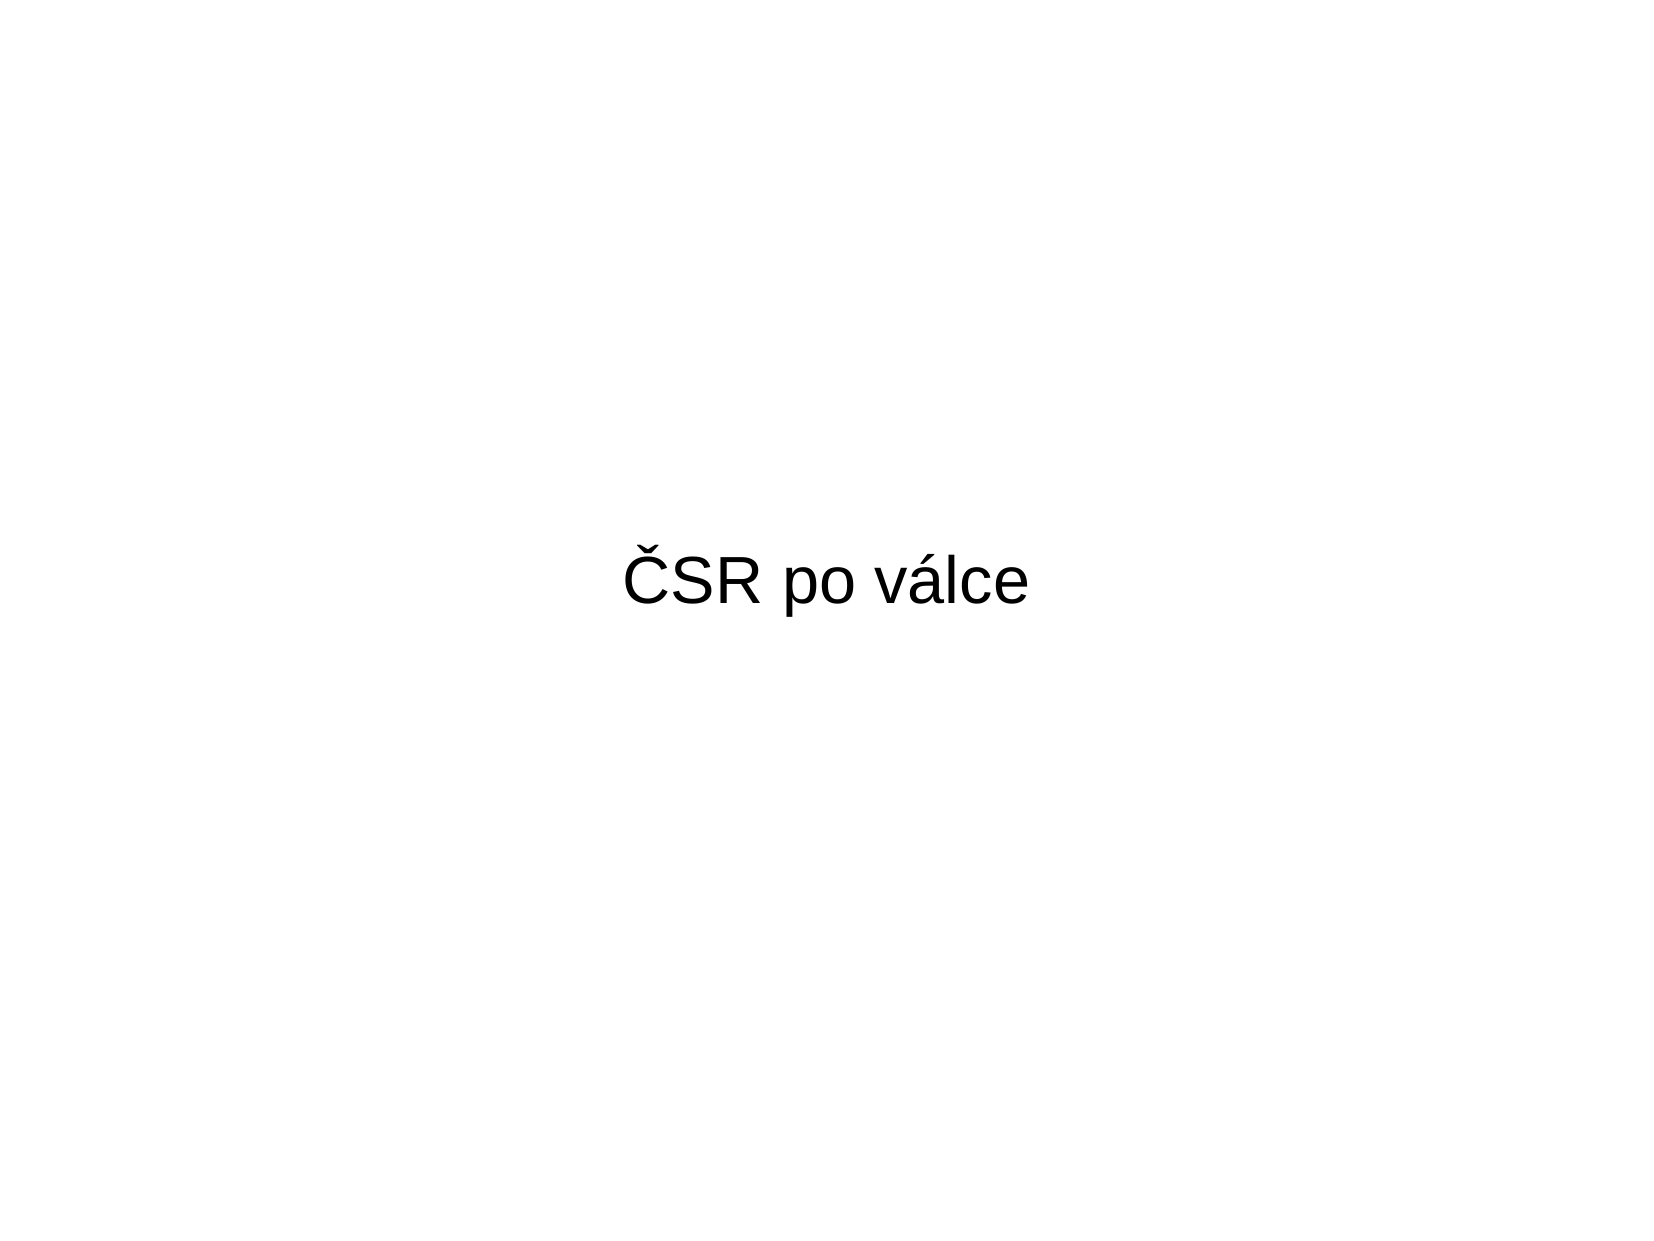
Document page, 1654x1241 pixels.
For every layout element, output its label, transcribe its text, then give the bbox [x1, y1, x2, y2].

text_box ČSR po válce [82, 49, 1571, 1109]
